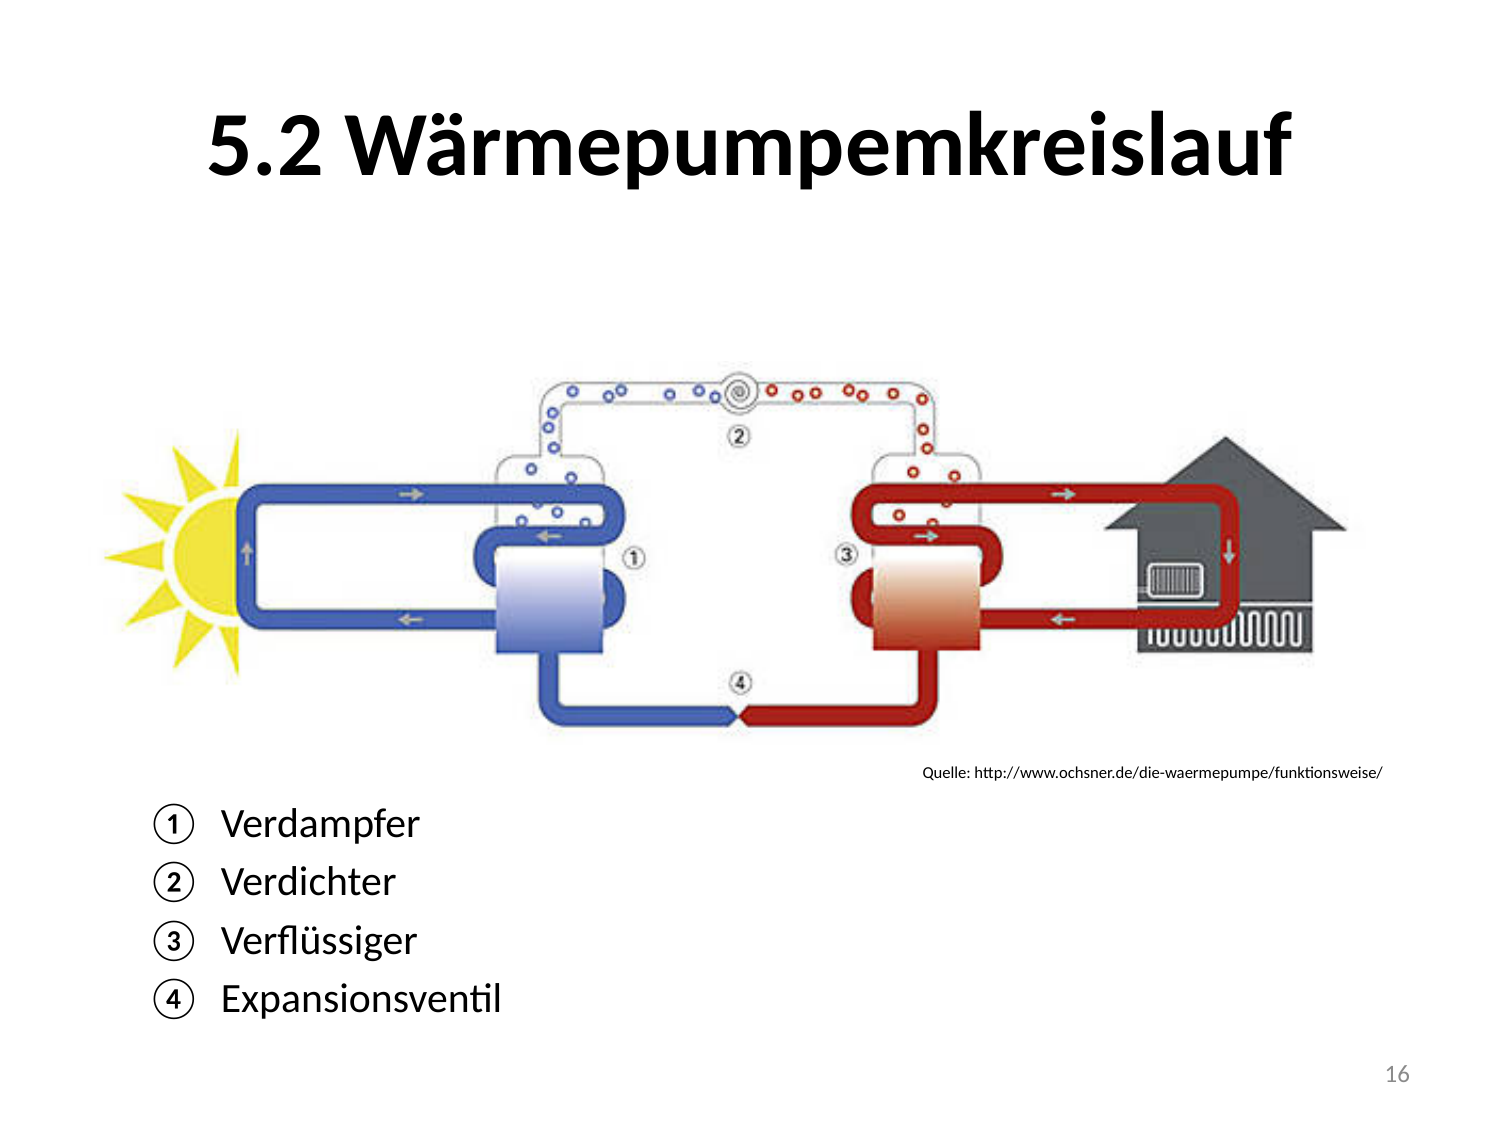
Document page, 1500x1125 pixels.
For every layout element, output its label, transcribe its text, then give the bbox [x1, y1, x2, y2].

list Quelle: http://www.ochsner.de/die-waermepumpe/funktionsweise/ ① Verdampfer ② Verdichter ③ Verflüssiger ④ Expansionsventil [75, 262, 1424, 1125]
title 5.2 Wärmepumpemkreislauf [75, 45, 1425, 233]
slide_number 16 [1074, 1042, 1425, 1103]
picture [88, 361, 1366, 746]
